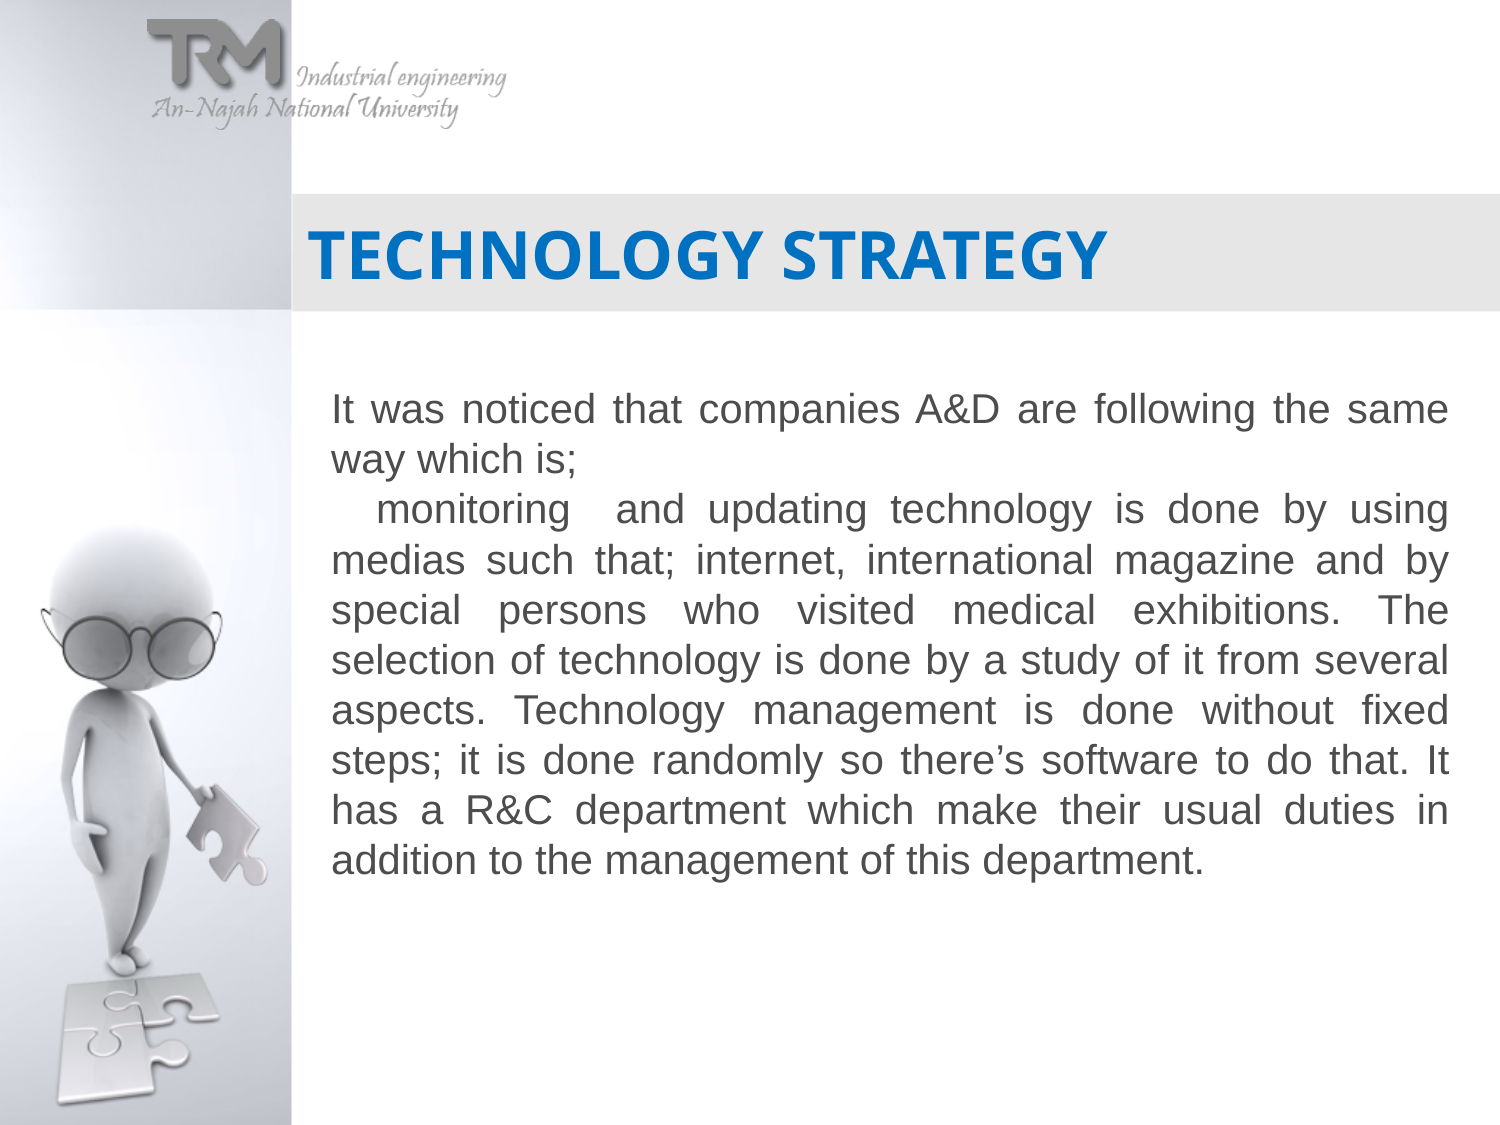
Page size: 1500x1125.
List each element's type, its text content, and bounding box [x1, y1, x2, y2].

picture [0, 0, 1500, 1125]
text_box It was noticed that companies A&D are following the same way which is; monitoring and updating technology is done by using medias such that; internet, international magazine and by special persons who visited medical exhibitions. The selection of technology is done by a study of it from several aspects. Technology management is done without fixed steps; it is done randomly so there’s software to do that. It has a R&C department which make their usual duties in addition to the management of this department. [316, 374, 1465, 890]
title Technology strategy [292, 193, 1500, 312]
